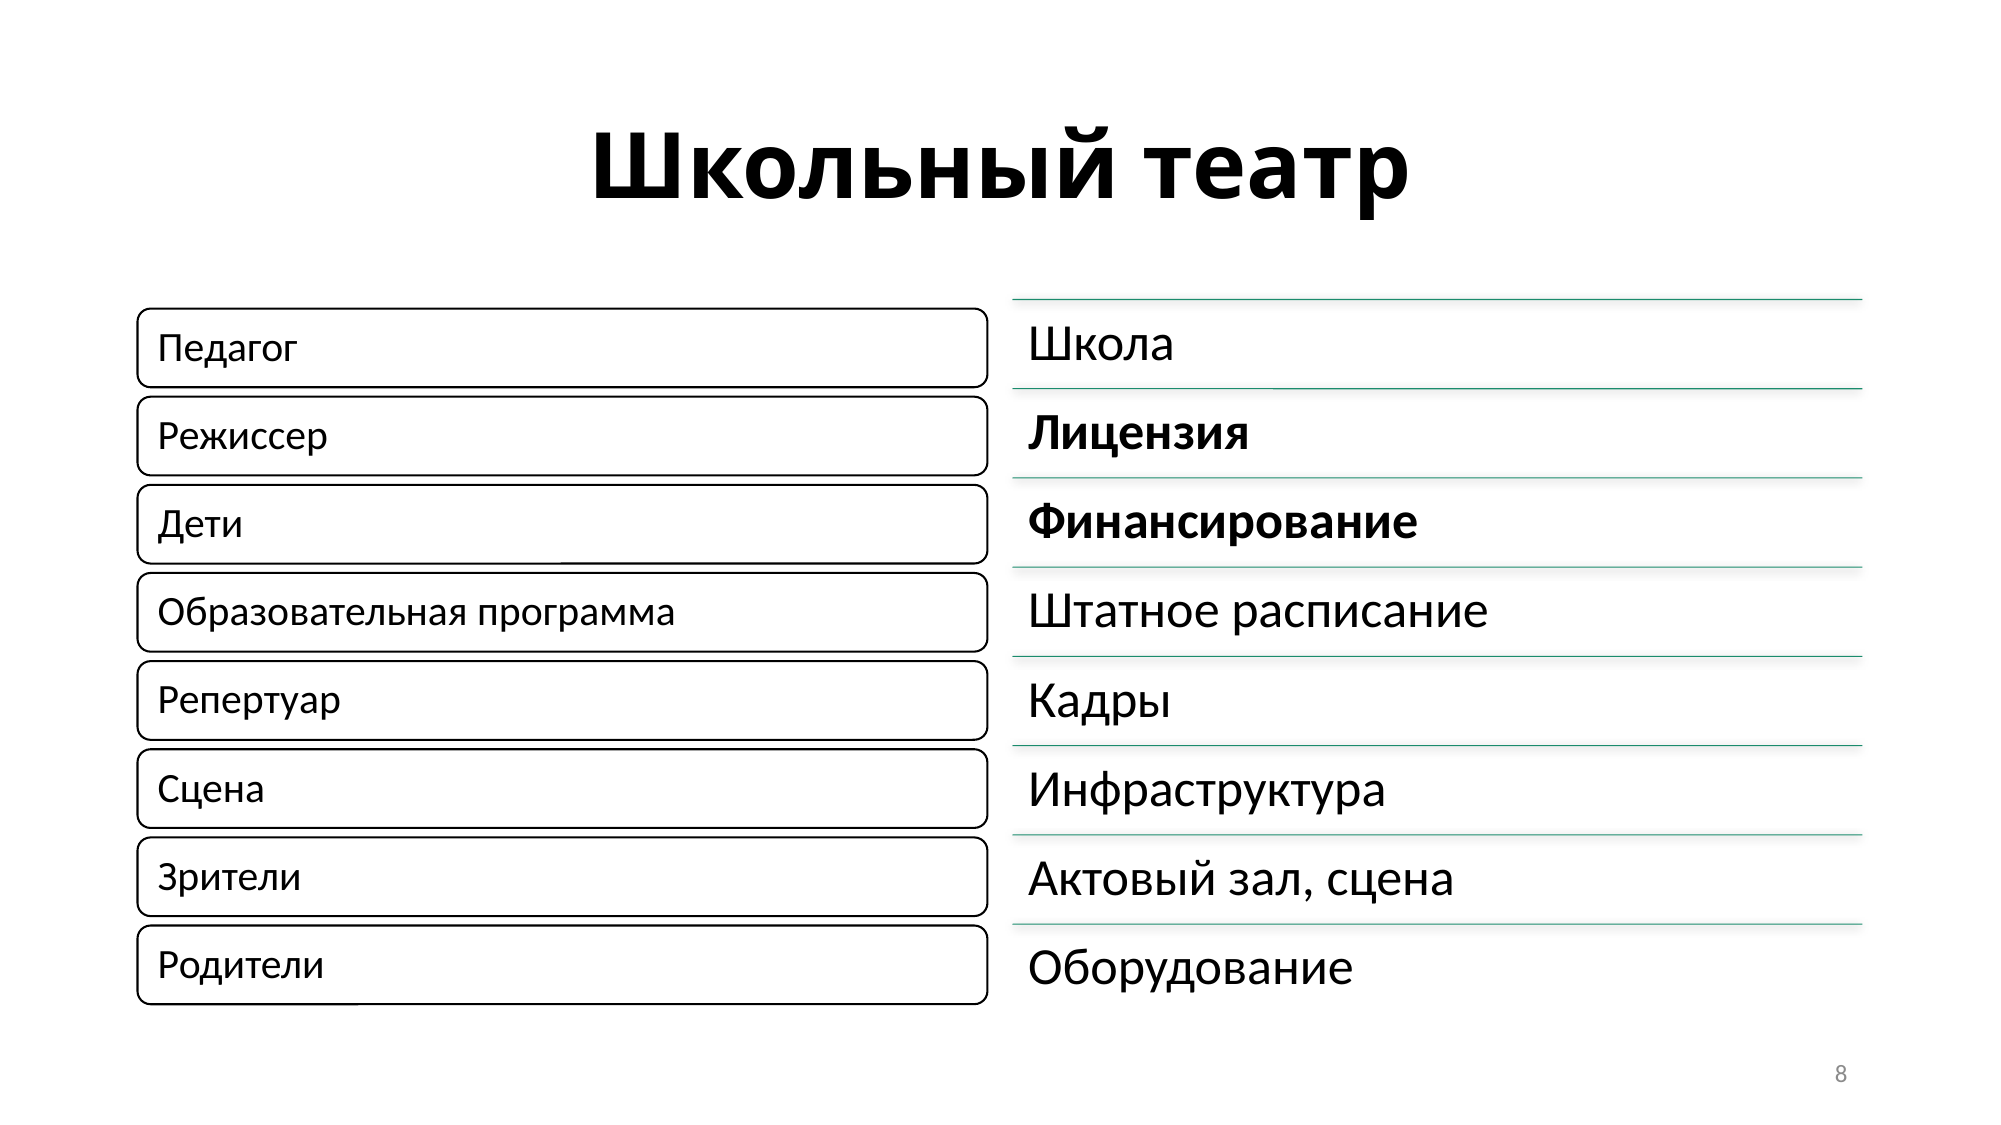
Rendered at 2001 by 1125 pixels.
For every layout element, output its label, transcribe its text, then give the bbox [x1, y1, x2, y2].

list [137, 299, 988, 1014]
slide_number 8 [1412, 1042, 1863, 1103]
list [1012, 299, 1863, 1014]
title Школьный театр [137, 59, 1863, 278]
